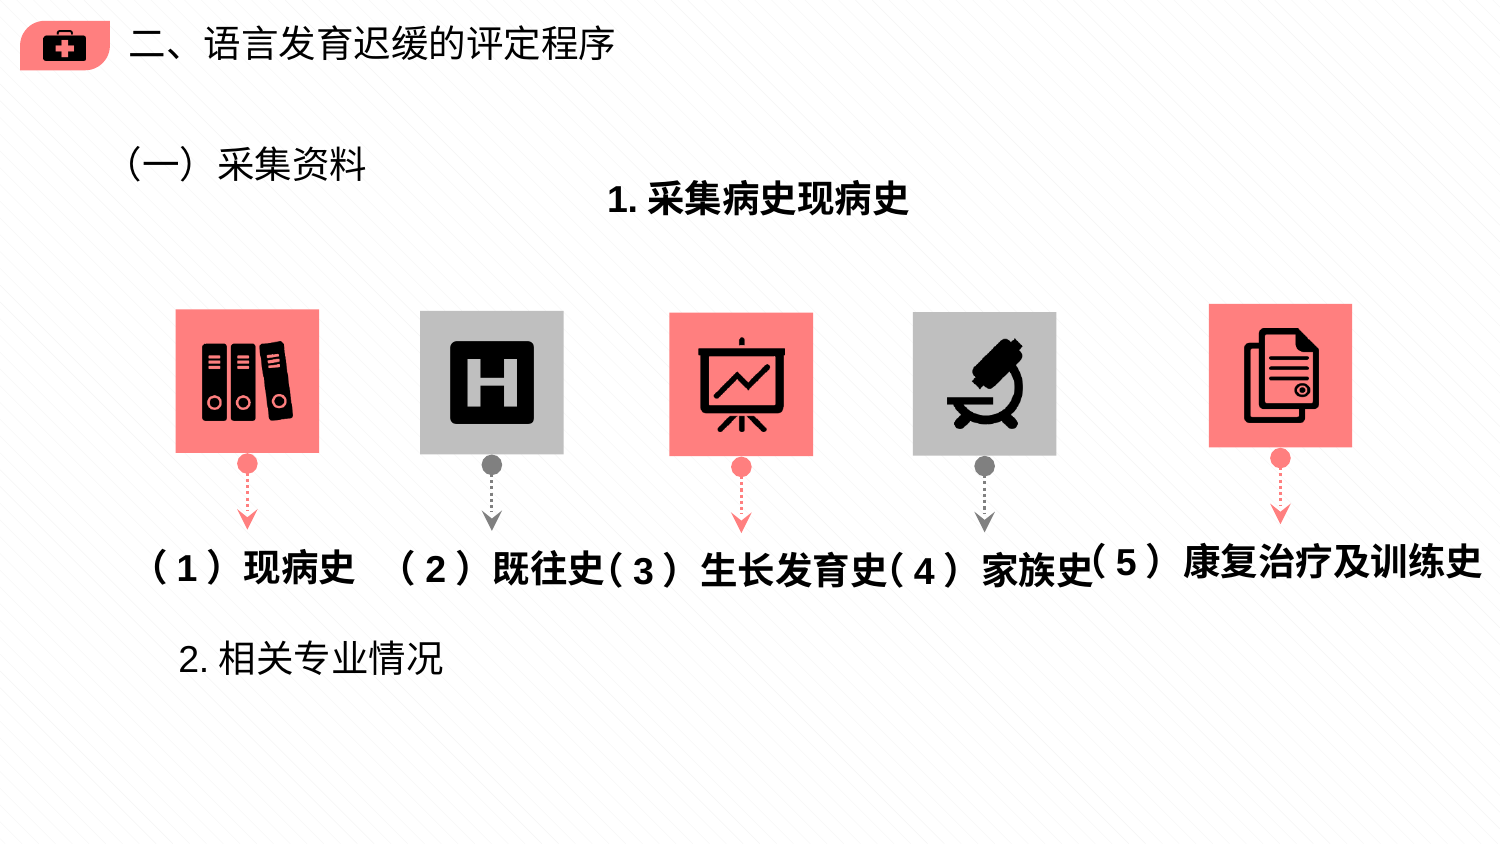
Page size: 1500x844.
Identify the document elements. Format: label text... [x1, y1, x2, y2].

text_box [1060, 303, 1500, 592]
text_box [578, 312, 859, 600]
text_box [372, 310, 612, 599]
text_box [122, 309, 373, 597]
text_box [20, 12, 1389, 73]
text_box （一）采集资料 [90, 133, 383, 194]
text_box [859, 312, 1110, 600]
text_box 2.相关专业情况 [163, 628, 1337, 688]
text_box 1.采集病史现病史 [592, 167, 933, 228]
